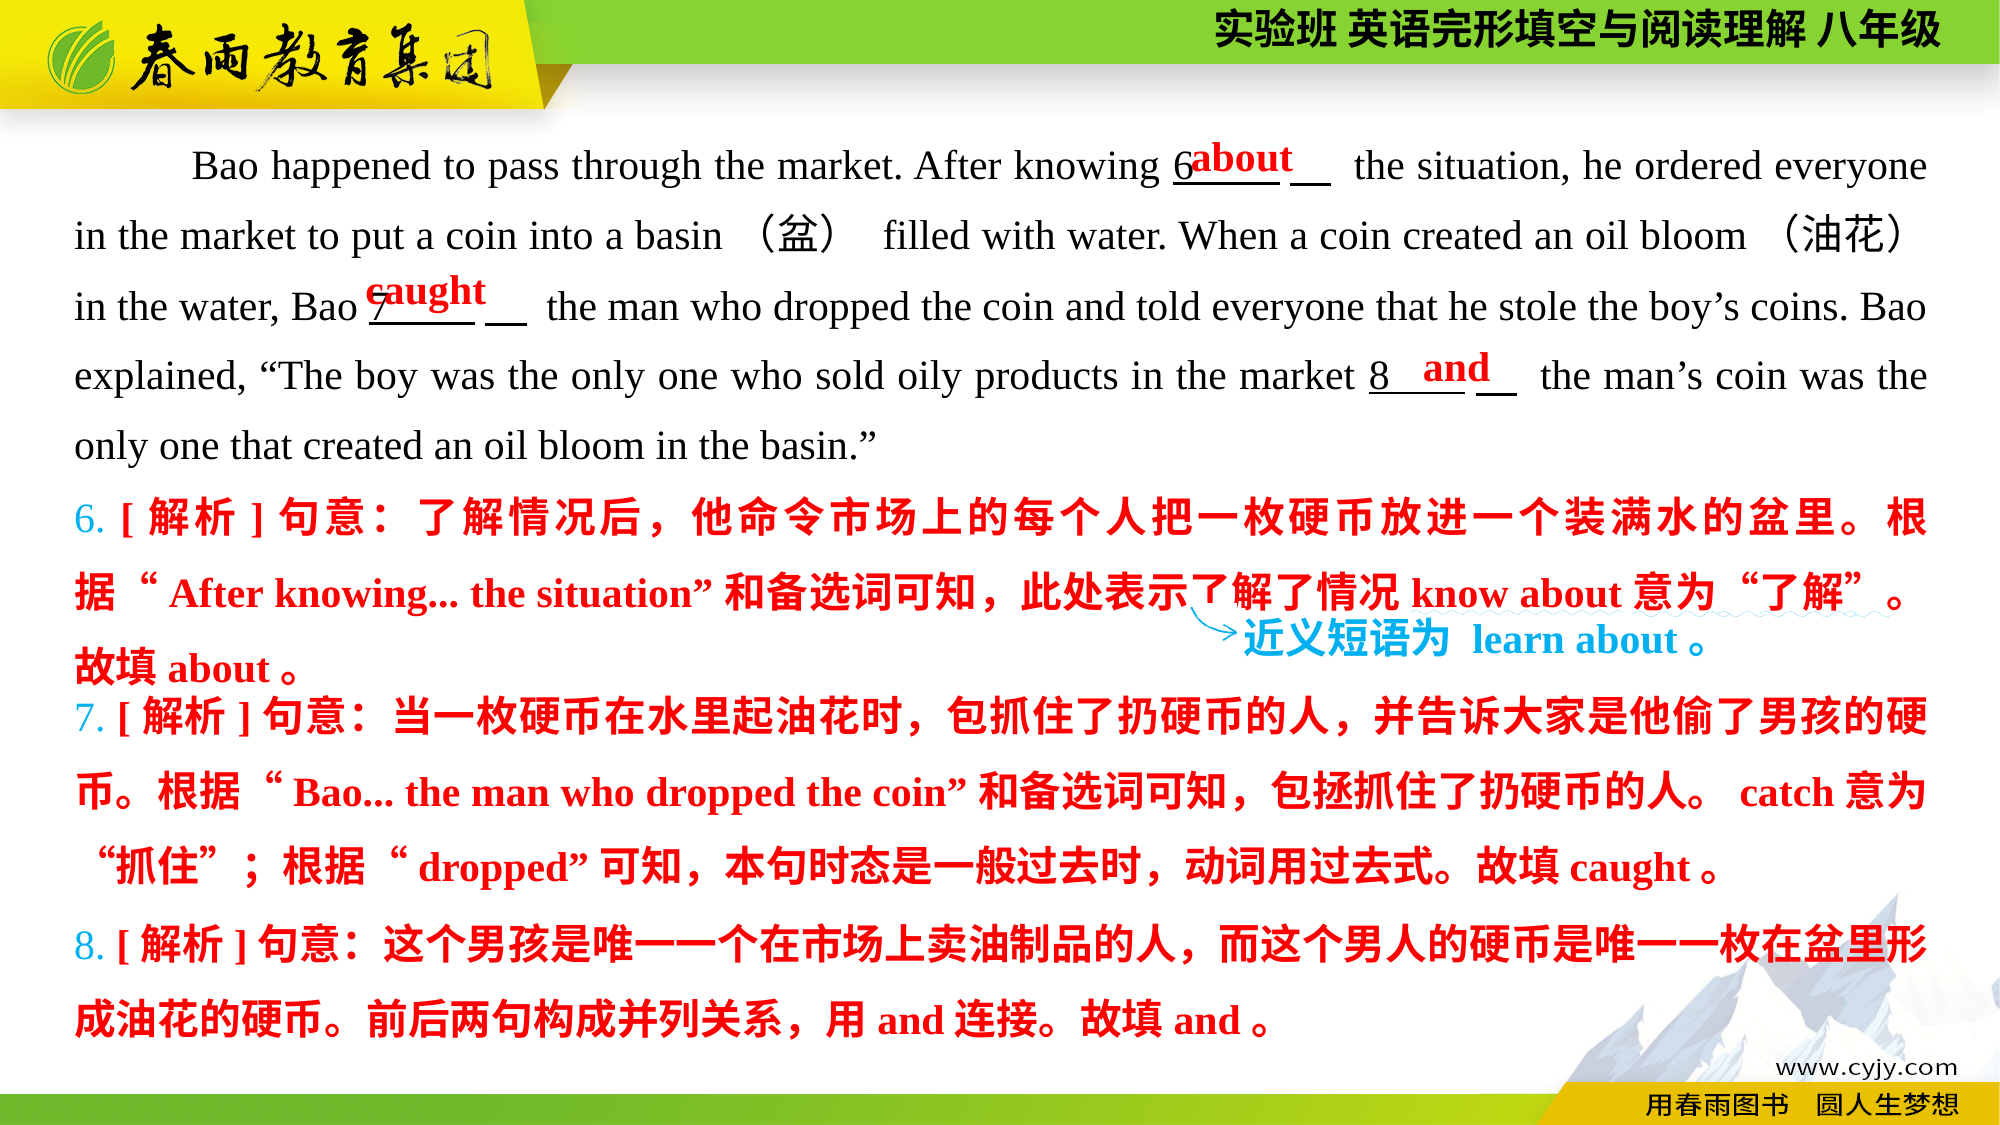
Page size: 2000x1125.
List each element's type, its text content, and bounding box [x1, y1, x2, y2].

text_box 7. [解析]句意：当一枚硬币在水里起油花时，包抓住了扔硬币的人，并告诉大家是他偷了男孩的硬币。根据“Bao... the man who dropped the coin”和备选词可知，包拯抓住了扔硬币的人。catch意为“抓住”；根据“dropped”可知，本句时态是一般过去时，动词用过去式。故填caught。 [59, 657, 1944, 885]
text_box caught [350, 255, 502, 321]
picture [0, 0, 2000, 1125]
list Bao happened to pass through the market. After knowing 6 the situation, he ordered everyone in the market to put a coin into a basin（盆） filled with water. When a coin created an oil bloom（油花） in the water, Bao 7 the man who dropped the coin and told everyone that he stole the boy’s coins. Bao explained, “The boy was the only one who sold oily products in the market 8 the man’s coin was the only one that created an oil bloom in the basin.” [59, 110, 1944, 458]
text_box and [1408, 332, 1506, 397]
text_box about [1176, 122, 1309, 187]
text_box 8. [解析]句意：这个男孩是唯一一个在市场上卖油制品的人，而这个男人的硬币是唯一一枚在盆里形成油花的硬币。前后两句构成并列关系，用and连接。故填and。 [59, 885, 1944, 1051]
text_box 6. [解析]句意：了解情况后，他命令市场上的每个人把一枚硬币放进一个装满水的盆里。根据“After knowing... the situation”和备选词可知，此处表示了解了情况know about意为“了解”。故填about。 [59, 458, 1944, 657]
text_box 近义短语为 learn about。 [1229, 604, 1745, 657]
